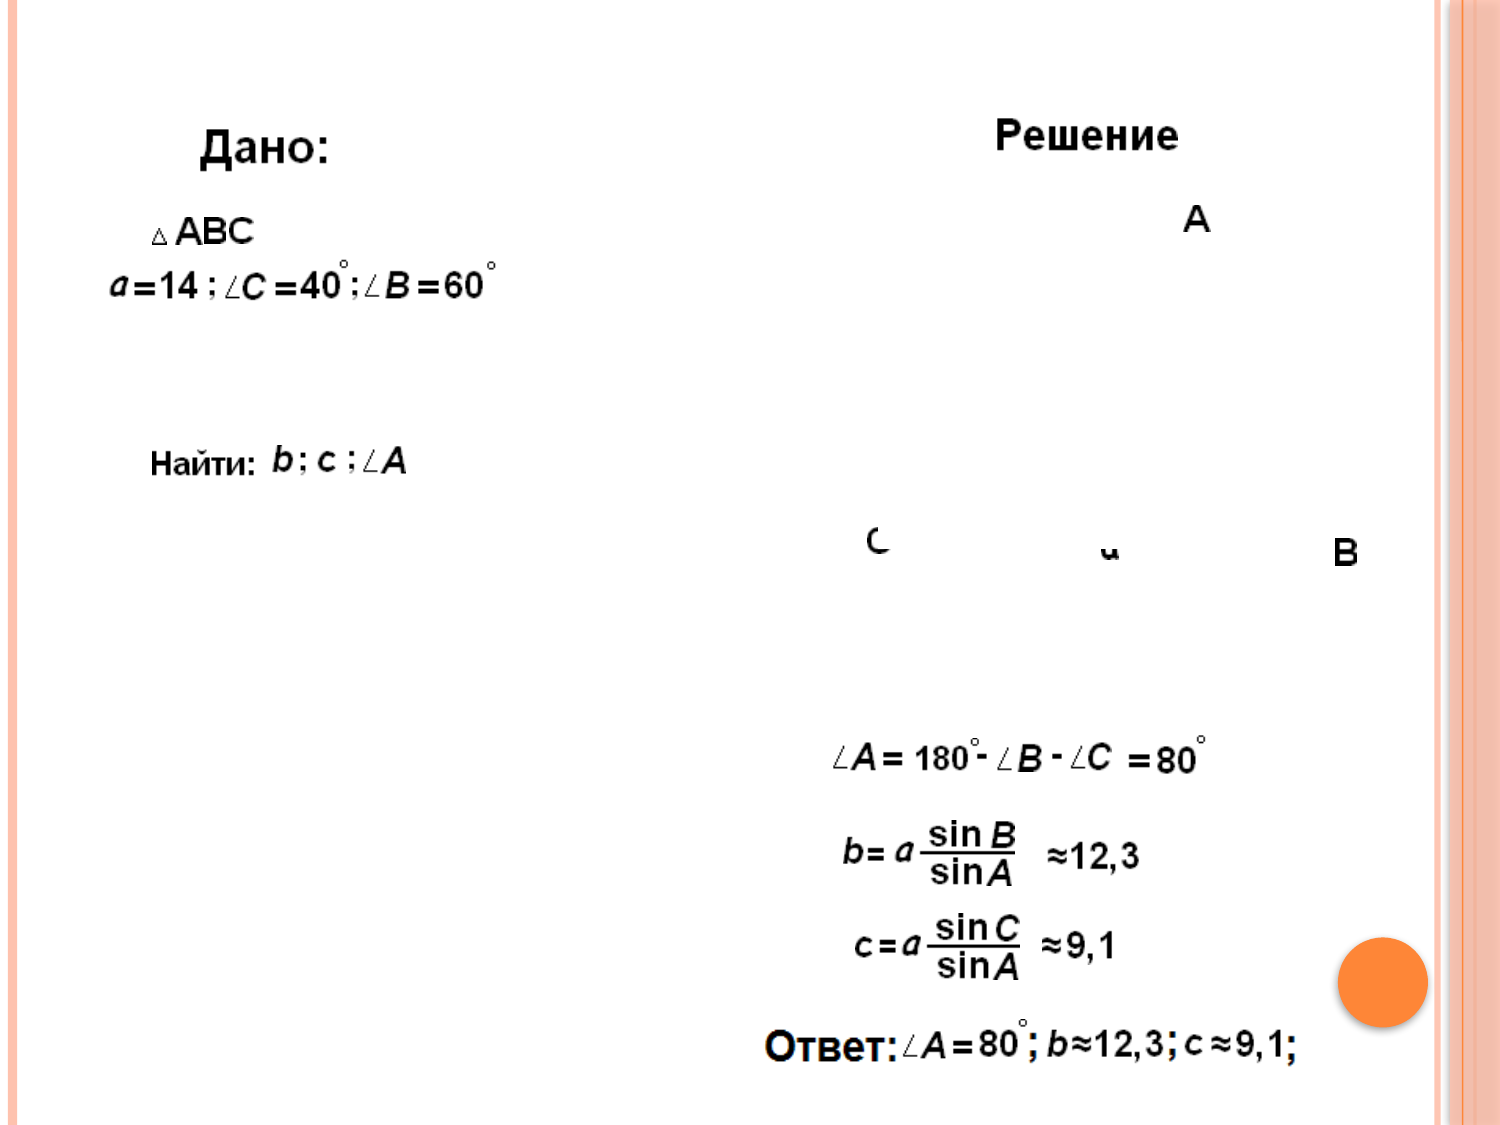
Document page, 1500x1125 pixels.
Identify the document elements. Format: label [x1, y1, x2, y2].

picture [854, 913, 1020, 981]
picture [151, 444, 406, 478]
picture [761, 1018, 1302, 1069]
picture [995, 116, 1178, 152]
picture [198, 128, 328, 174]
picture [229, 216, 254, 245]
picture [1335, 538, 1357, 567]
picture [1123, 734, 1211, 786]
picture [104, 257, 497, 313]
picture [1030, 819, 1151, 885]
picture [151, 228, 167, 245]
picture [843, 819, 1015, 887]
picture [866, 257, 1325, 560]
picture [204, 216, 226, 245]
picture [831, 737, 1113, 772]
picture [175, 217, 203, 245]
picture [1182, 204, 1211, 233]
picture [1042, 925, 1120, 966]
